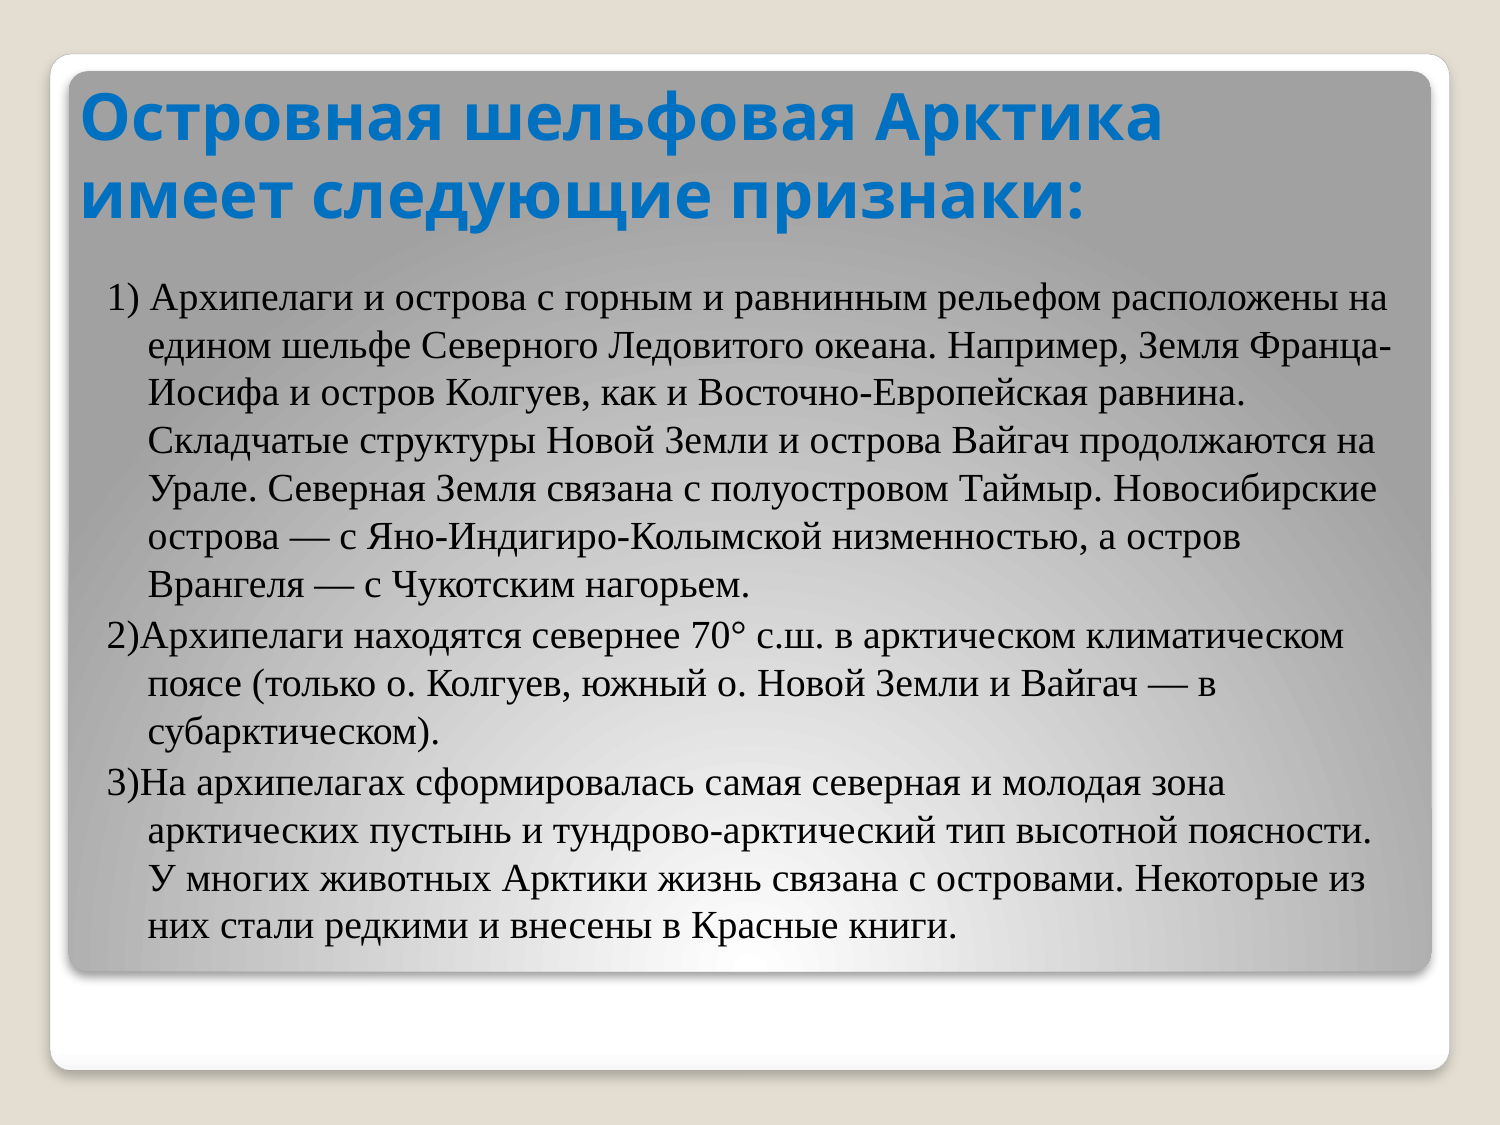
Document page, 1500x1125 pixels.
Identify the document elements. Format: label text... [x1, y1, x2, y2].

title Островная шельфовая Арктика имеет следующие признаки: [64, 66, 1408, 239]
list 1) Архипелаги и острова с горным и равнинным рельефом расположены на едином шельфе Северного Ледовитого океана. Например, Земля Франца-Иосифа и остров Колгуев, как и Восточно-Европейская равнина. Складчатые структуры Новой Земли и острова Вайгач продолжаются на Урале. Северная Земля связана с полуостровом Таймыр. Новосибирские острова — с Яно-Индигиро-Колымской низменностью, а остров Врангеля — с Чукотским нагорьем. 2)Архипелаги находятся севернее 70° с.ш. в арктическом климатическом поясе (только о. Колгуев, южный о. Новой Земли и Вайгач — в субарктическом). 3)На архипелагах сформировалась самая северная и молодая зона арктических пустынь и тундрово-арктический тип высотной поясности. У многих животных Арктики жизнь связана с островами. Некоторые из них стали редкими и внесены в Красные книги. [76, 255, 1420, 966]
